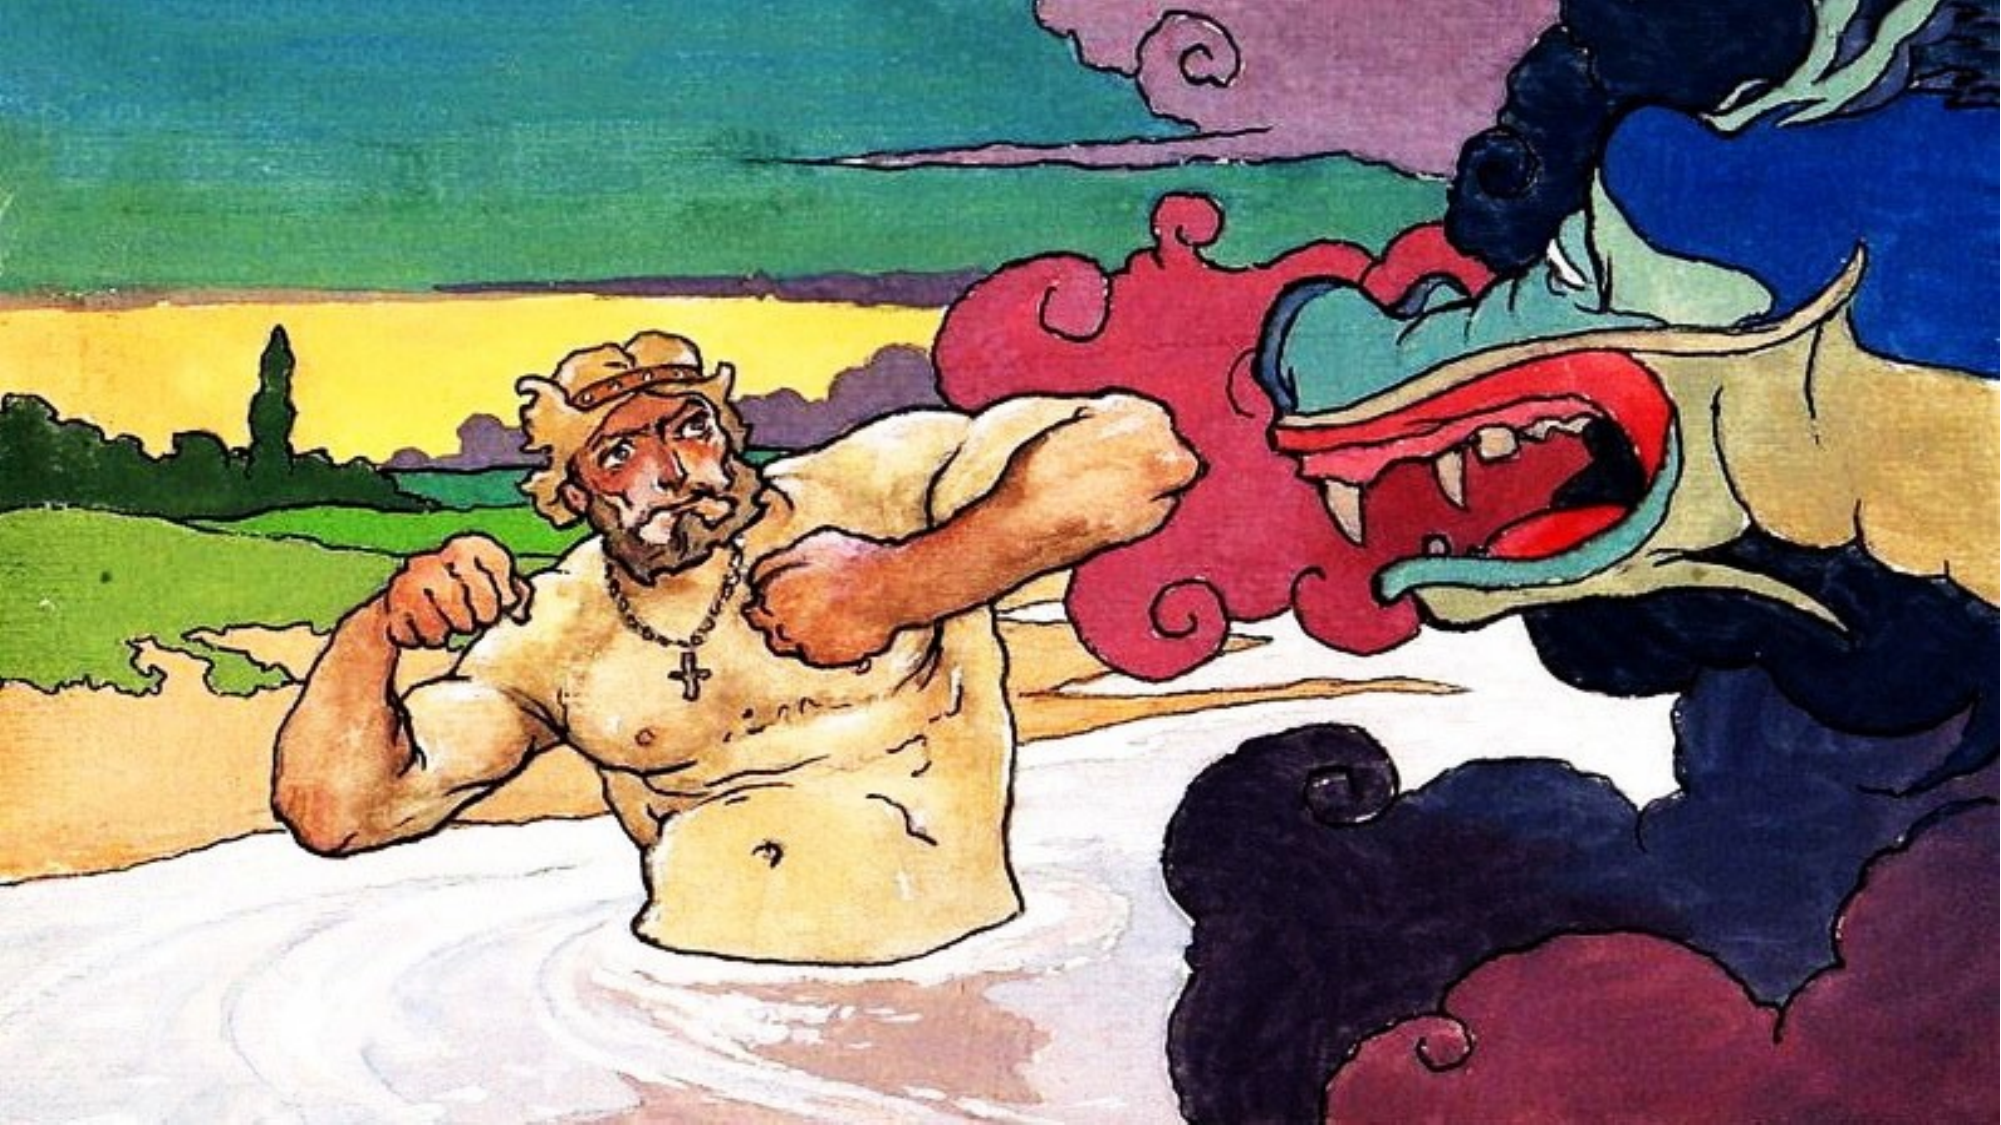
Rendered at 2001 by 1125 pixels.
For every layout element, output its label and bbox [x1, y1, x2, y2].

list [0, 0, 2000, 1125]
